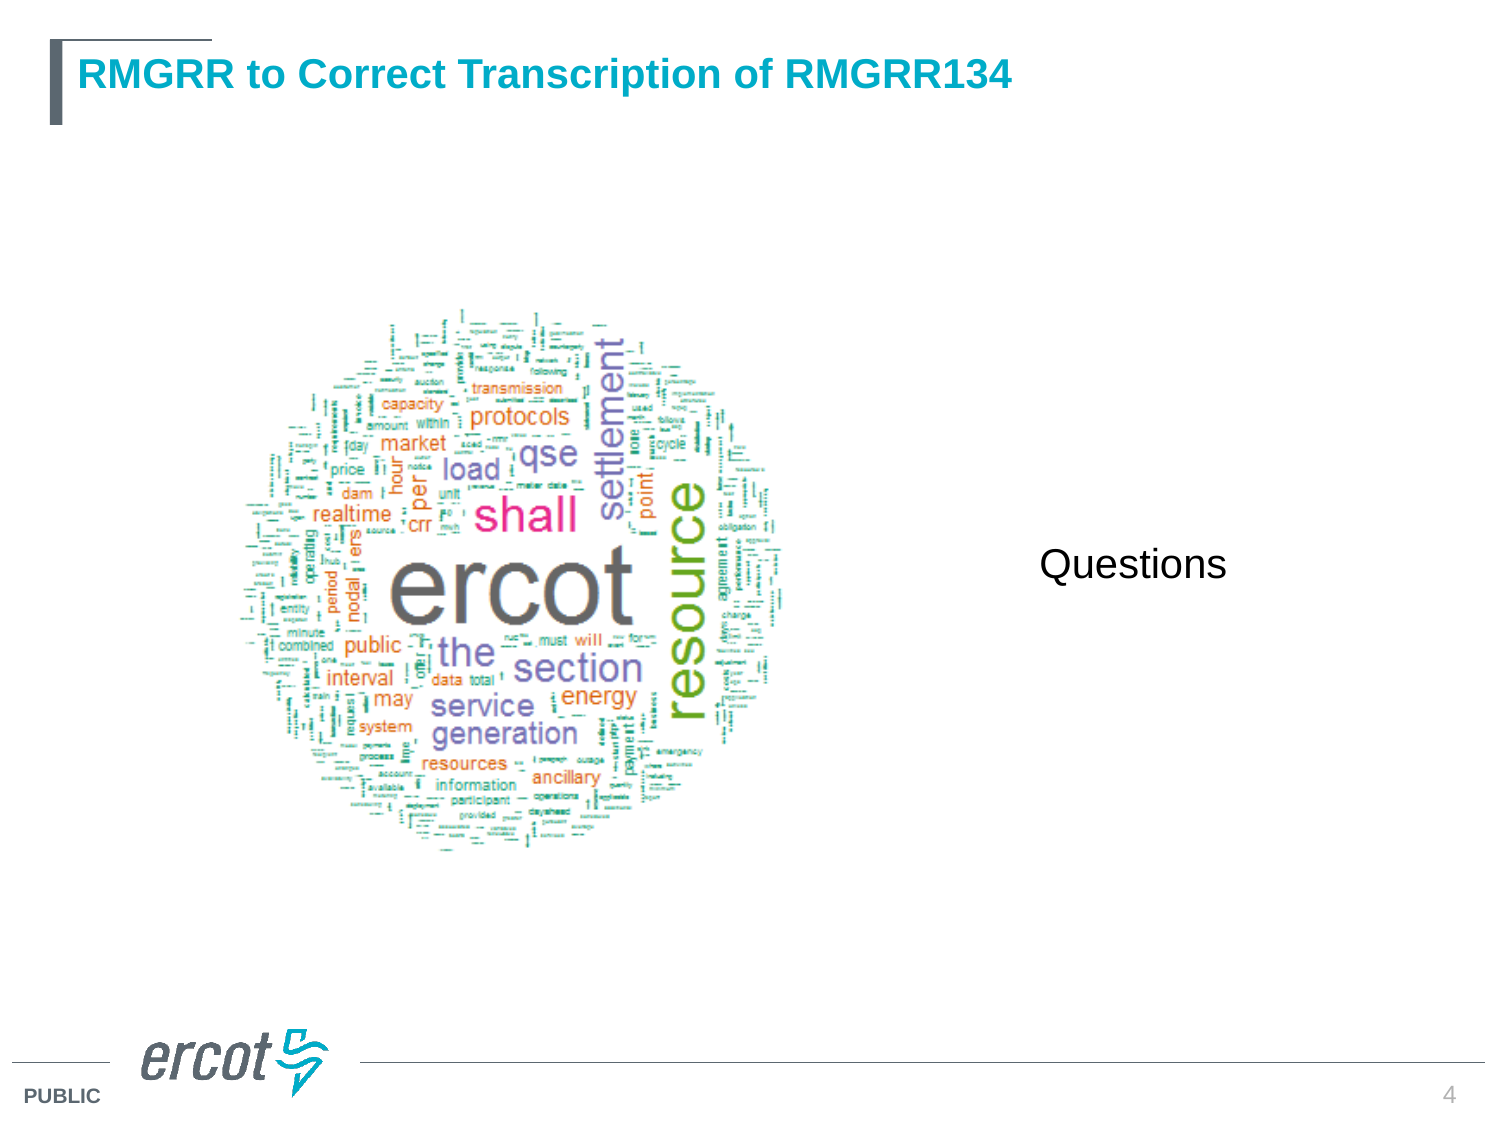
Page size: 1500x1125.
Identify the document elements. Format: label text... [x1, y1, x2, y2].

text_box Questions [991, 529, 1317, 595]
slide_number 4 [1412, 1076, 1488, 1112]
text_box RMGRR to Correct Transcription of RMGRR134 [62, 39, 1450, 125]
picture [37, 137, 988, 1100]
